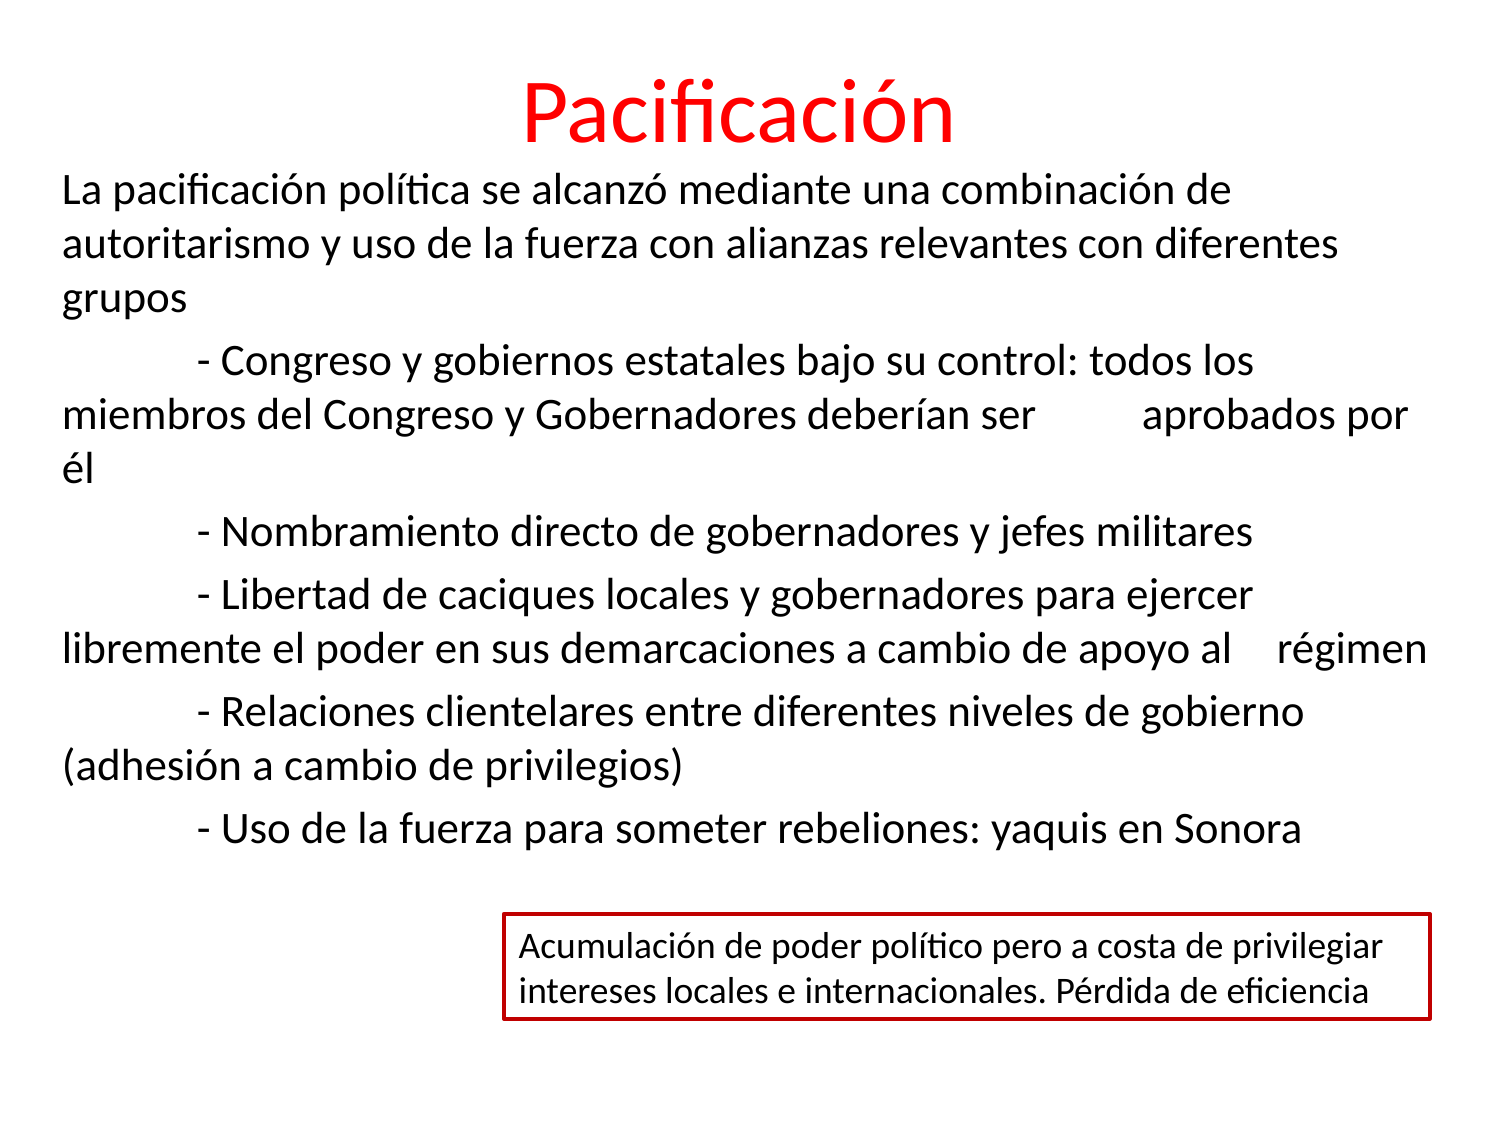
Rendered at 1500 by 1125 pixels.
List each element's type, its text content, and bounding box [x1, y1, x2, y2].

text_box Acumulación de poder político pero a costa de privilegiar intereses locales e internacionales. Pérdida de eficiencia [503, 913, 1430, 1019]
list La pacificación política se alcanzó mediante una combinación de autoritarismo y uso de la fuerza con alianzas relevantes con diferentes grupos - Congreso y gobiernos estatales bajo su control: todos los miembros del Congreso y Gobernadores deberían ser aprobados por él - Nombramiento directo de gobernadores y jefes militares - Libertad de caciques locales y gobernadores para ejercer libremente el poder en sus demarcaciones a cambio de apoyo al régimen - Relaciones clientelares entre diferentes niveles de gobierno (adhesión a cambio de privilegios) - Uso de la fuerza para someter rebeliones: yaquis en Sonora [46, 152, 1454, 891]
title Pacificación [75, 11, 1425, 152]
